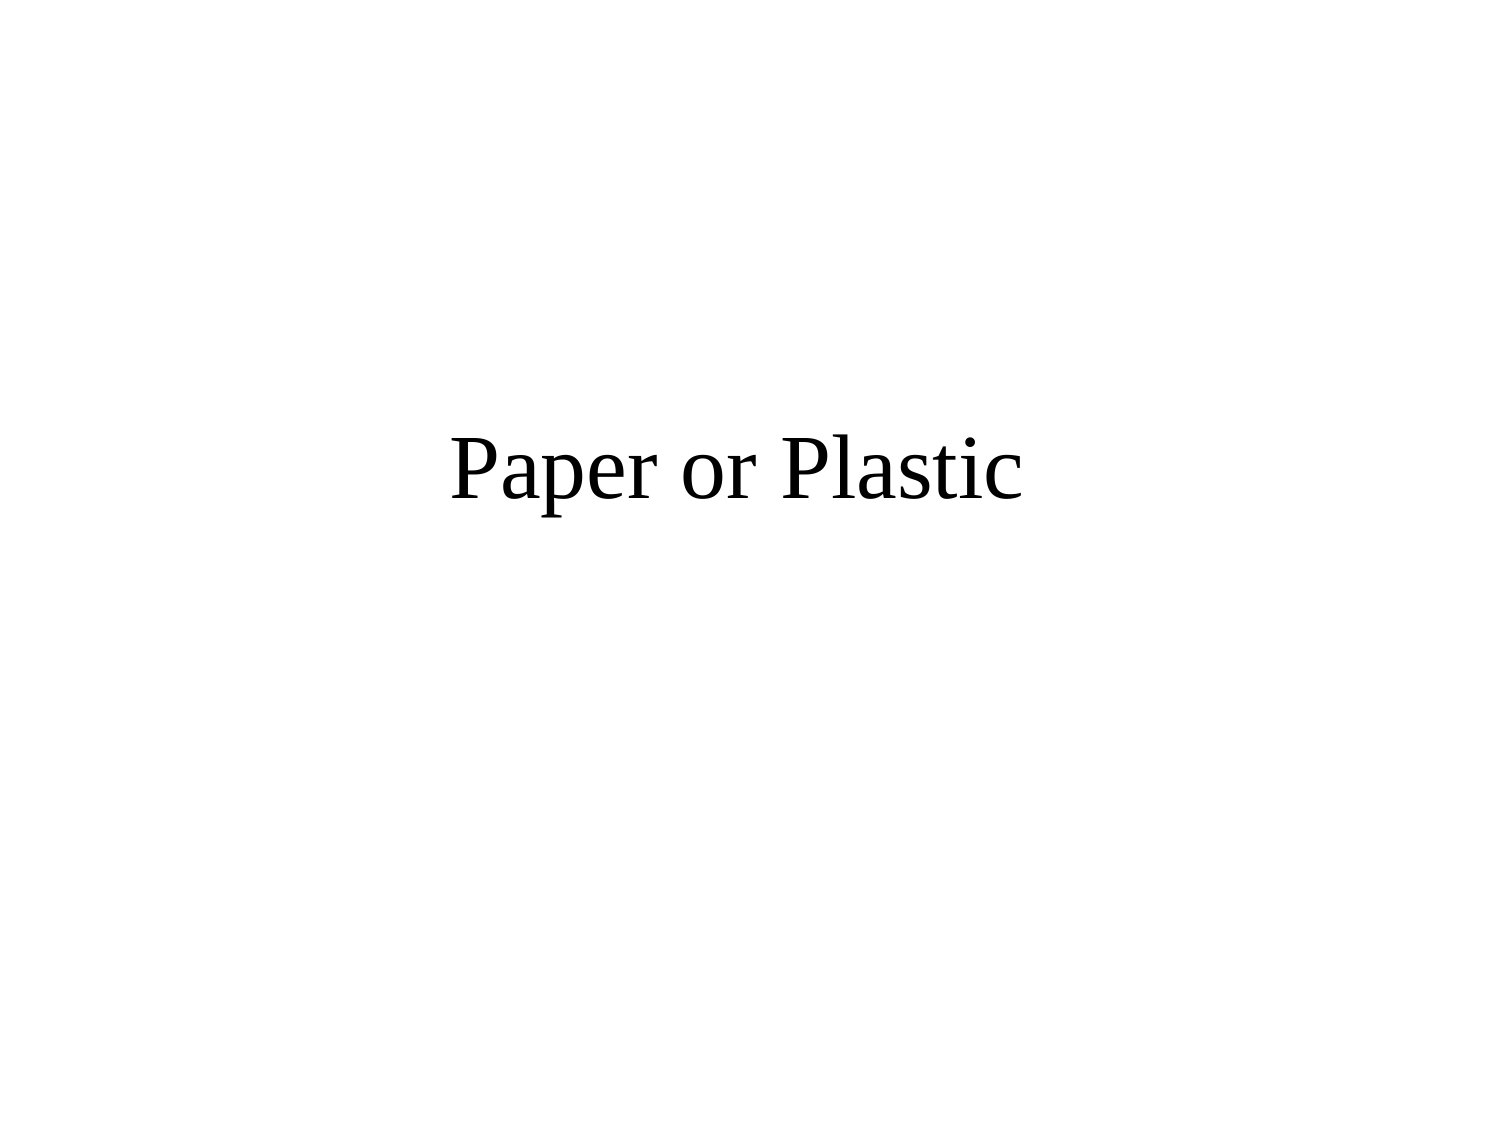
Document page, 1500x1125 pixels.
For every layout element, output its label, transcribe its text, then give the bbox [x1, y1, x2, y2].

text_box Paper or Plastic [37, 399, 1438, 525]
